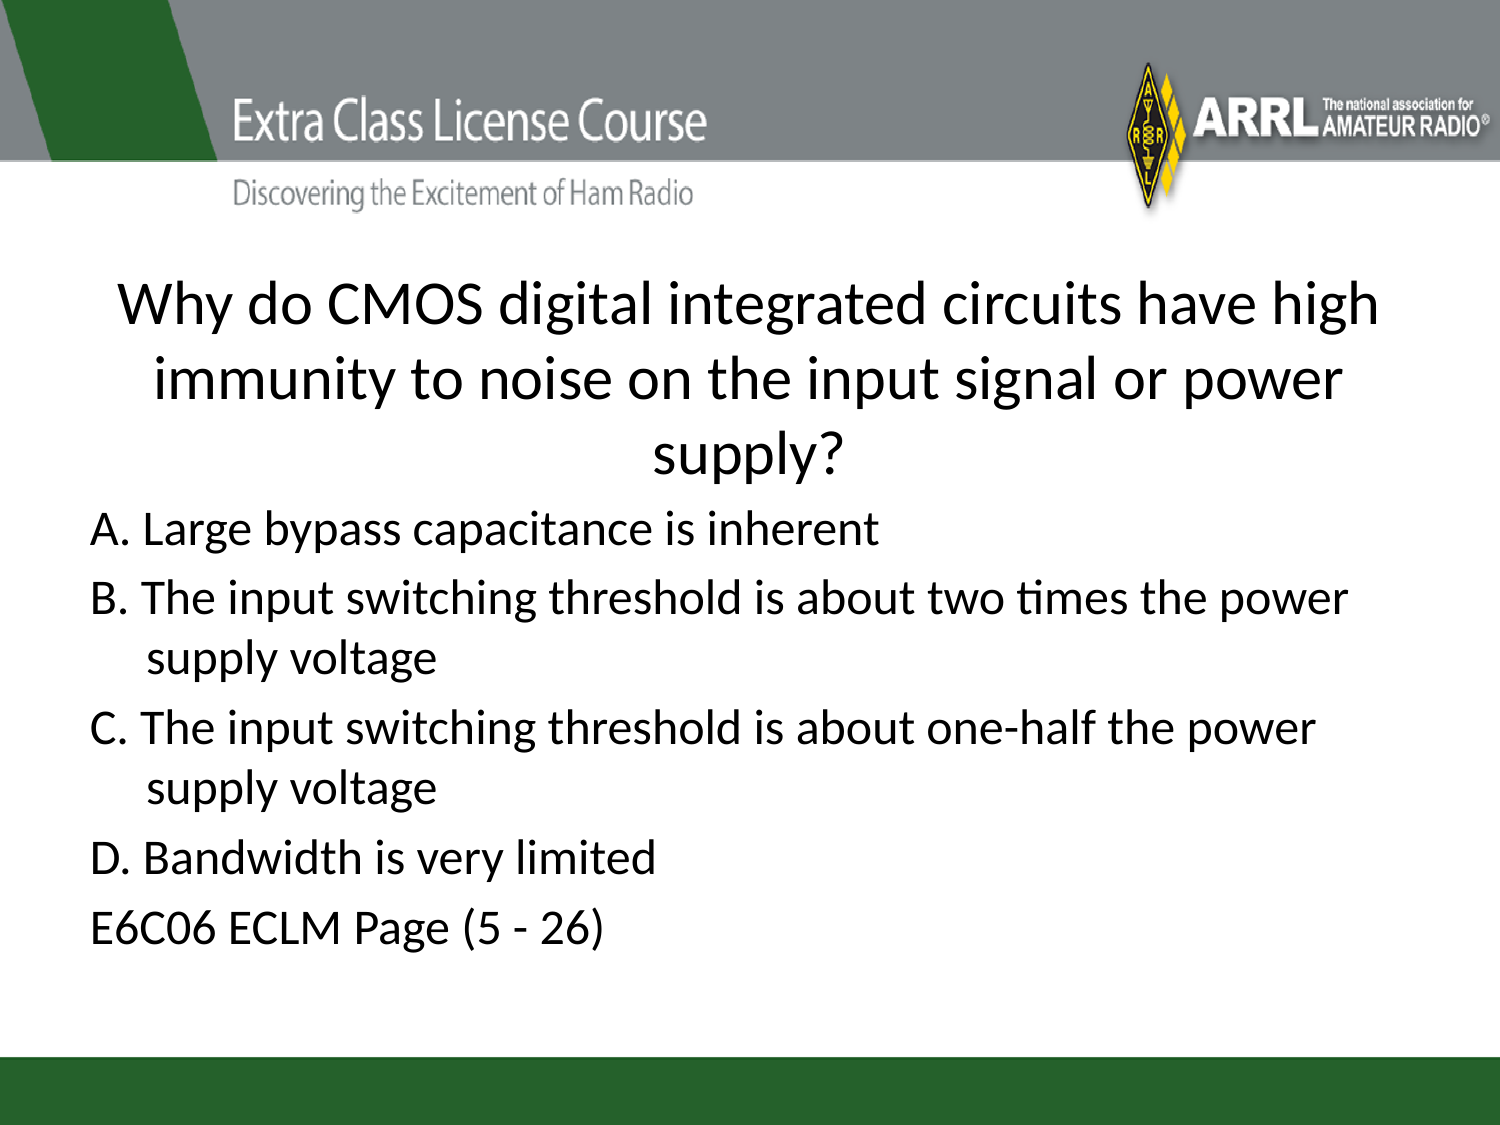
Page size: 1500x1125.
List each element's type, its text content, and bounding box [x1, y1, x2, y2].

picture [0, 0, 1500, 1125]
title Why do CMOS digital integrated circuits have high immunity to noise on the input signal or power supply? [75, 254, 1425, 435]
list A. Large bypass capacitance is inherent B. The input switching threshold is about two times the power supply voltage C. The input switching threshold is about one-half the power supply voltage D. Bandwidth is very limited E6C06 ECLM Page (5 - 26) [75, 487, 1425, 1005]
